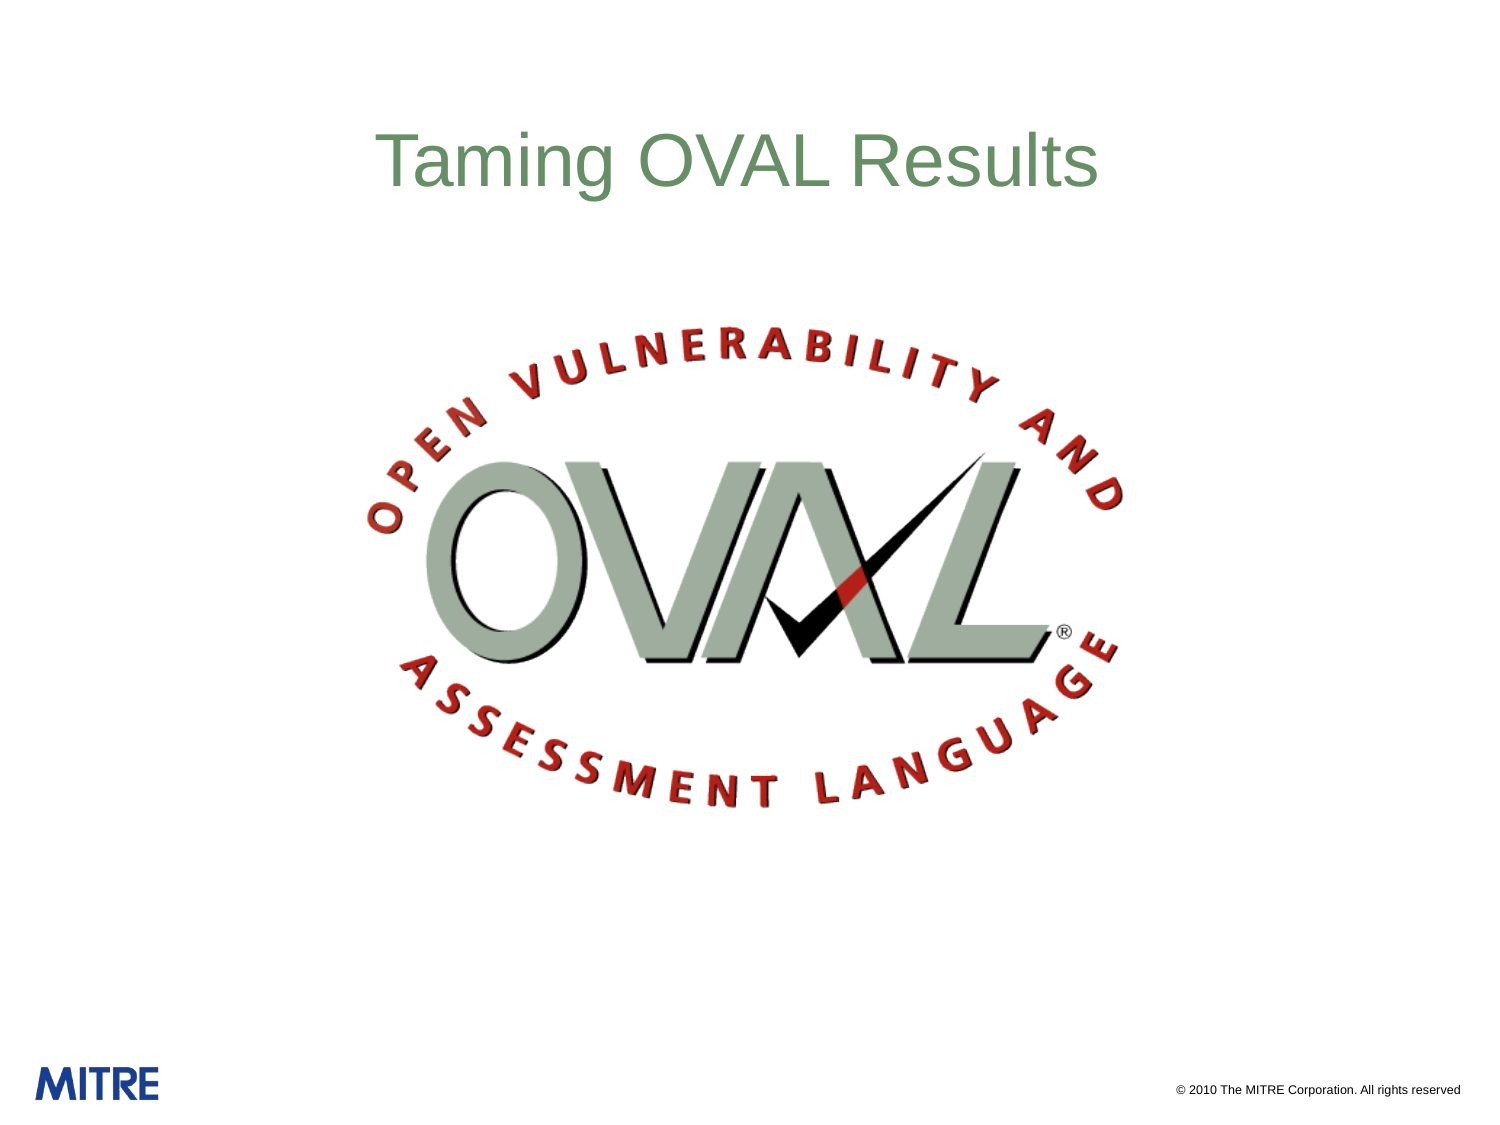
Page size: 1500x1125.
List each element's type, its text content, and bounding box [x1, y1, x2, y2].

title Taming OVAL Results [99, 49, 1376, 263]
picture [174, 263, 1325, 1000]
picture [30, 1064, 163, 1106]
